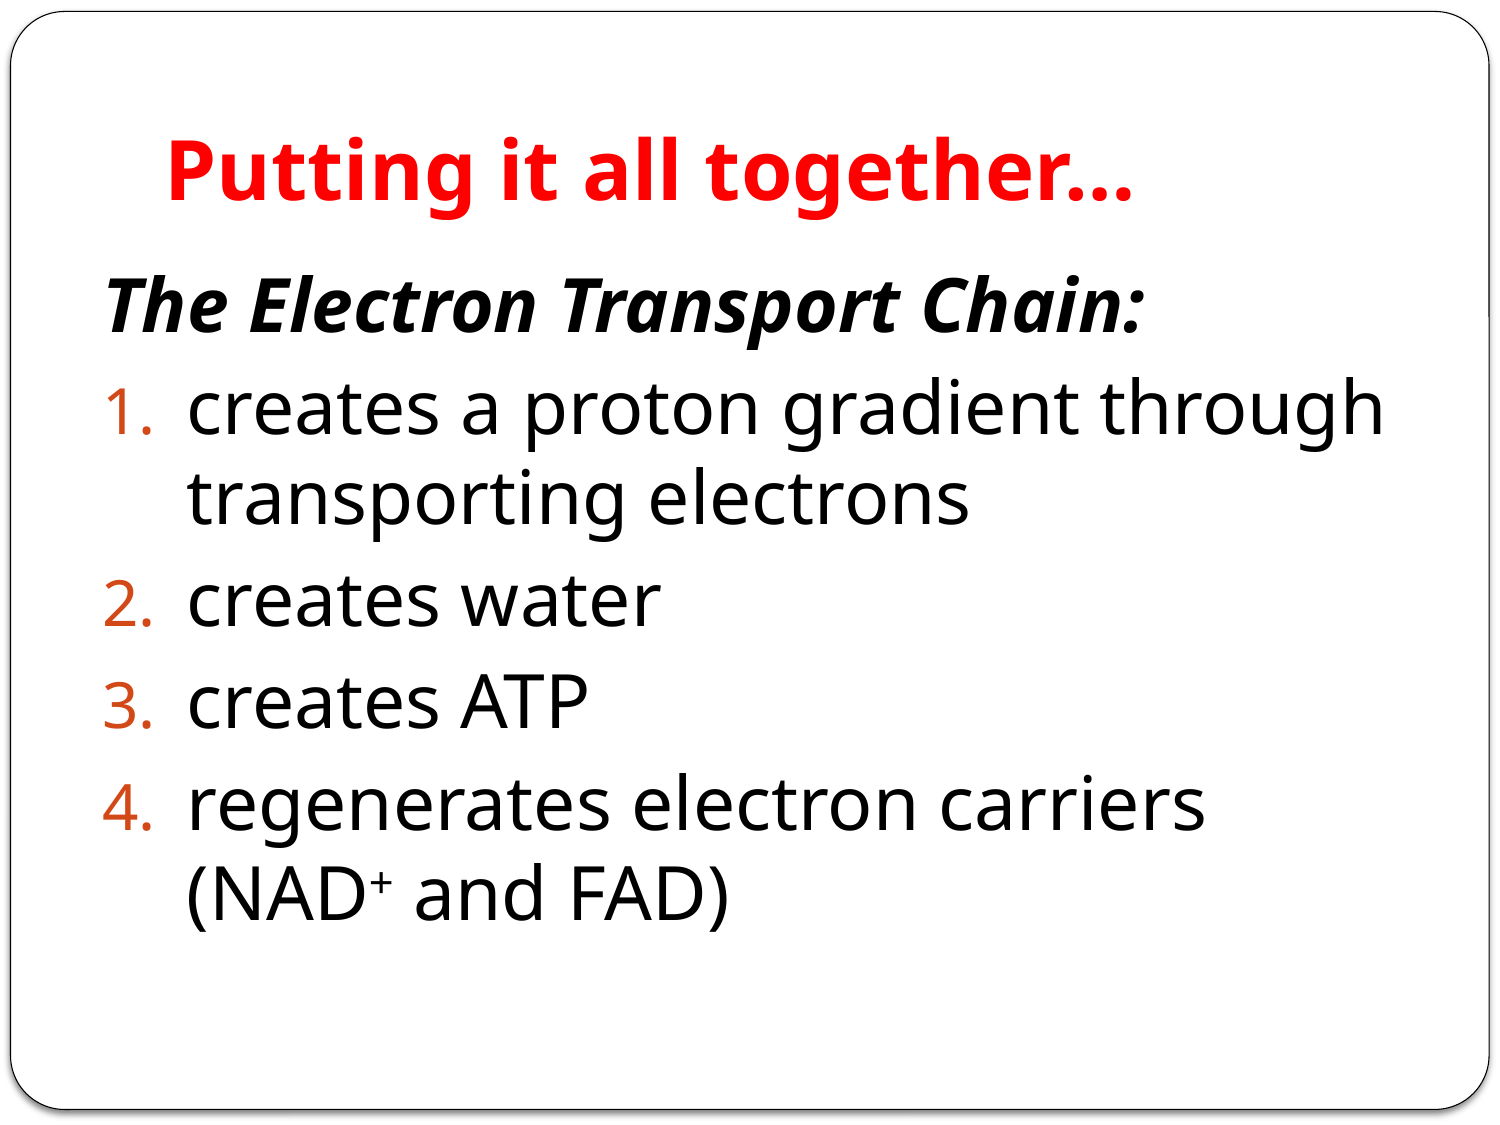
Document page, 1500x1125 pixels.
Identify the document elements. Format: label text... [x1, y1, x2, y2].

list The Electron Transport Chain: creates a proton gradient through transporting electrons creates water creates ATP regenerates electron carriers (NAD+ and FAD) [87, 249, 1425, 1000]
title Putting it all together… [150, 45, 1425, 233]
